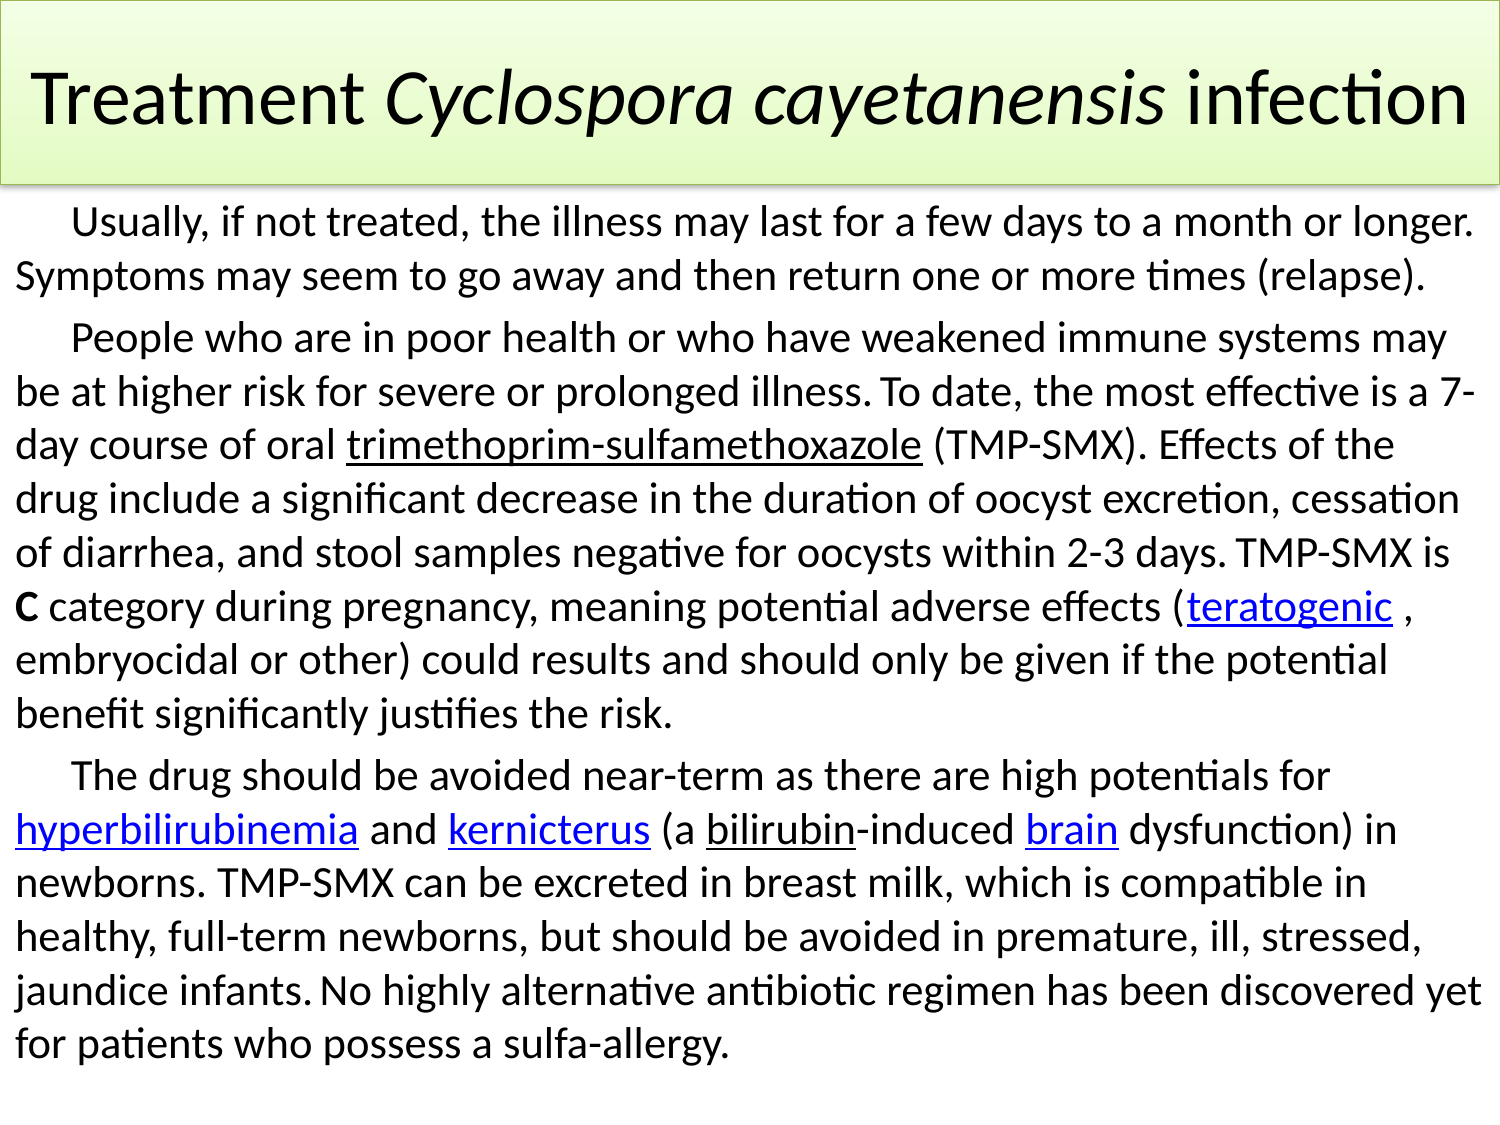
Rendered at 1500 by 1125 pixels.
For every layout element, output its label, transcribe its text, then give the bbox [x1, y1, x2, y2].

title Treatment Cyclospora cayetanensis infection [0, 0, 1500, 184]
list Usually, if not treated, the illness may last for a few days to a month or longer. Symptoms may seem to go away and then return one or more times (relapse). People who are in poor health or who have weakened immune systems may be at higher risk for severe or prolonged illness. To date, the most effective is a 7-day course of oral trimethoprim-sulfamethoxazole (TMP-SMX). Effects of the drug include a significant decrease in the duration of oocyst excretion, cessation of diarrhea, and stool samples negative for oocysts within 2-3 days. TMP-SMX is C category during pregnancy, meaning potential adverse effects (teratogenic , embryocidal or other) could results and should only be given if the potential benefit significantly justifies the risk. The drug should be avoided near-term as there are high potentials for hyperbilirubinemia and kernicterus (a bilirubin-induced brain dysfunction) in newborns. TMP-SMX can be excreted in breast milk, which is compatible in healthy, full-term newborns, but should be avoided in premature, ill, stressed, jaundice infants. No highly alternative antibiotic regimen has been discovered yet for patients who possess a sulfa-allergy. [0, 184, 1500, 1125]
